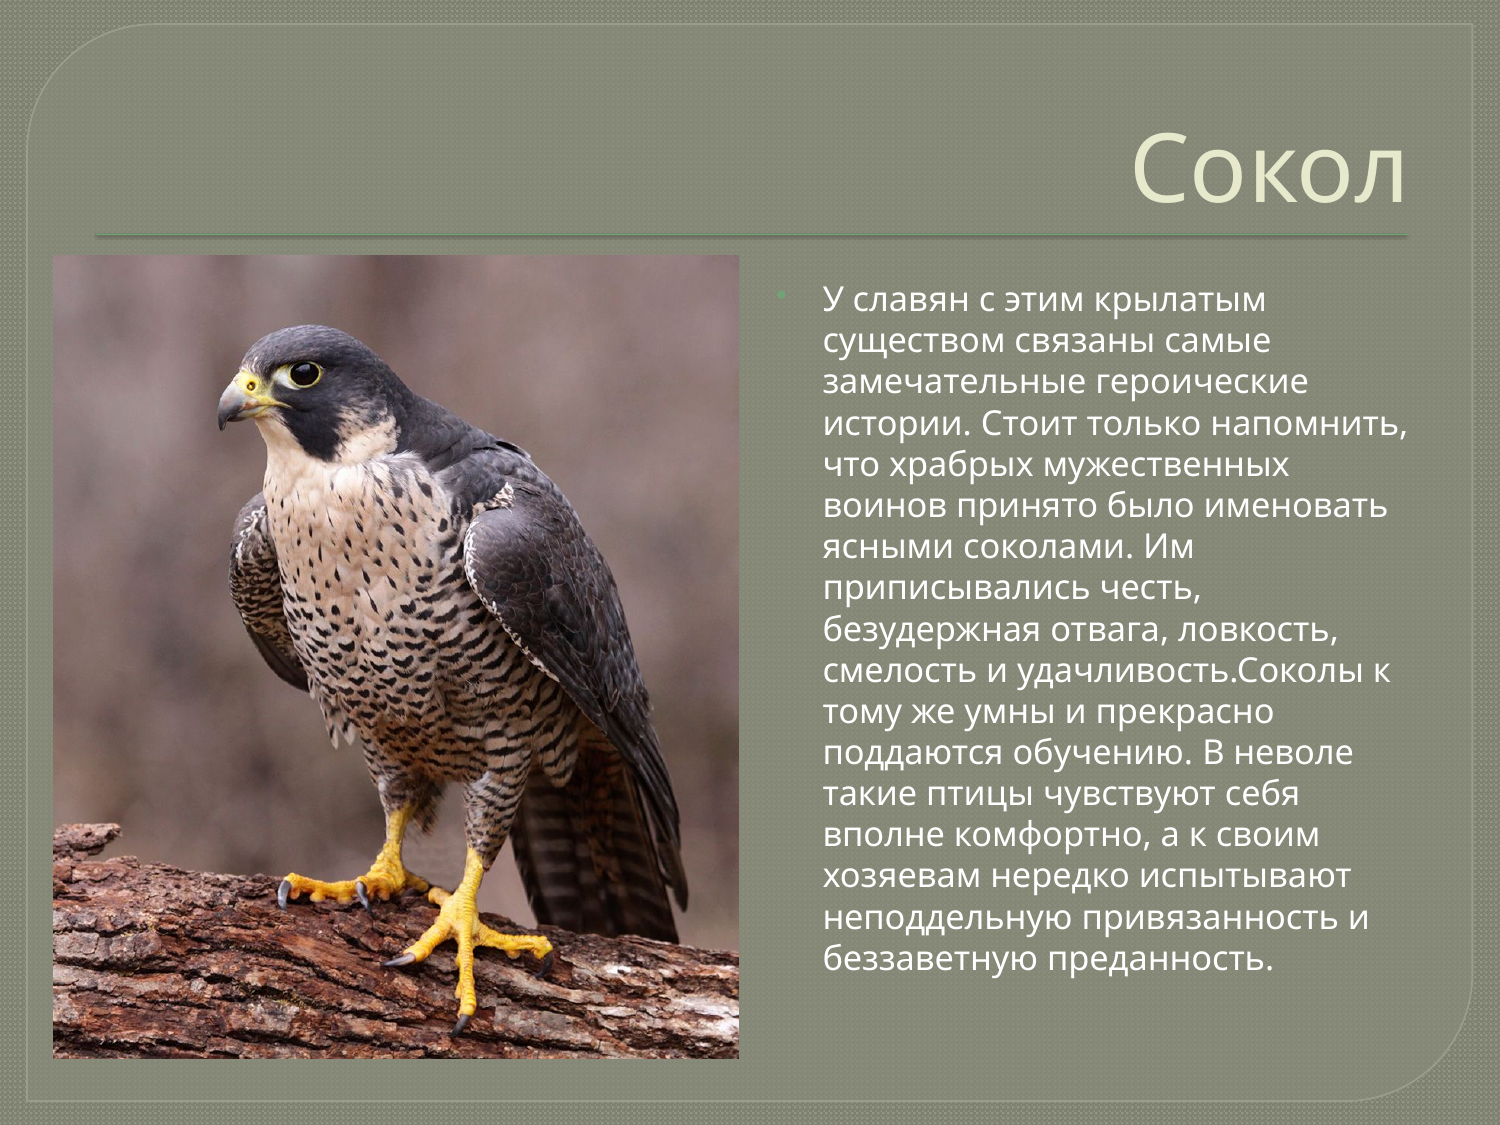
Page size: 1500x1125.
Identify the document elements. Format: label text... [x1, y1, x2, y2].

list У славян с этим крылатым существом связаны самые замечательные героические истории. Стоит только напомнить, что храбрых мужественных воинов принято было именовать ясными соколами. Им приписывались честь, безудержная отвага, ловкость, смелость и удачливость.Соколы к тому же умны и прекрасно поддаются обучению. В неволе такие птицы чувствуют себя вполне комфортно, а к своим хозяевам нередко испытывают неподдельную привязанность и беззаветную преданность. [762, 270, 1425, 1013]
picture [52, 255, 739, 1059]
title Сокол [75, 41, 1425, 230]
